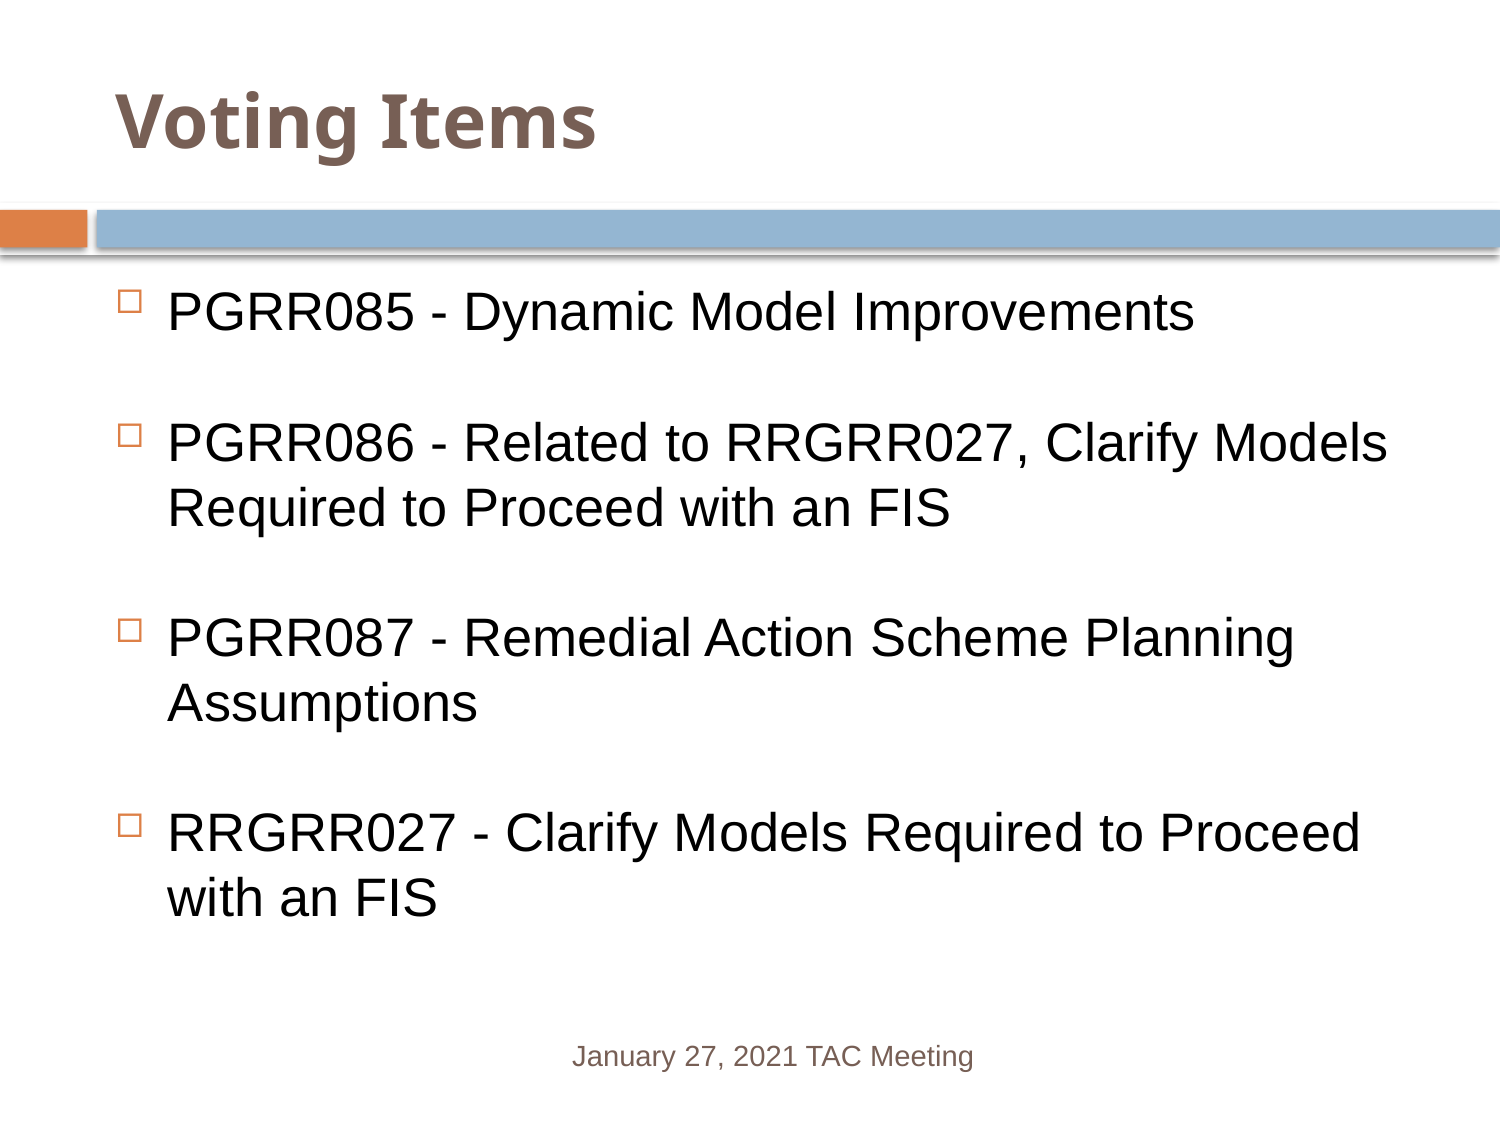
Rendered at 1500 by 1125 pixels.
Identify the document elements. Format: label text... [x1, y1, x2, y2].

footer January 27, 2021 TAC Meeting [99, 1025, 990, 1085]
title Voting Items [100, 37, 1439, 201]
list PGRR085 - Dynamic Model Improvements PGRR086 - Related to RRGRR027, Clarify Models Required to Proceed with an FIS PGRR087 - Remedial Action Scheme Planning Assumptions RRGRR027 - Clarify Models Required to Proceed with an FIS [100, 262, 1439, 1001]
